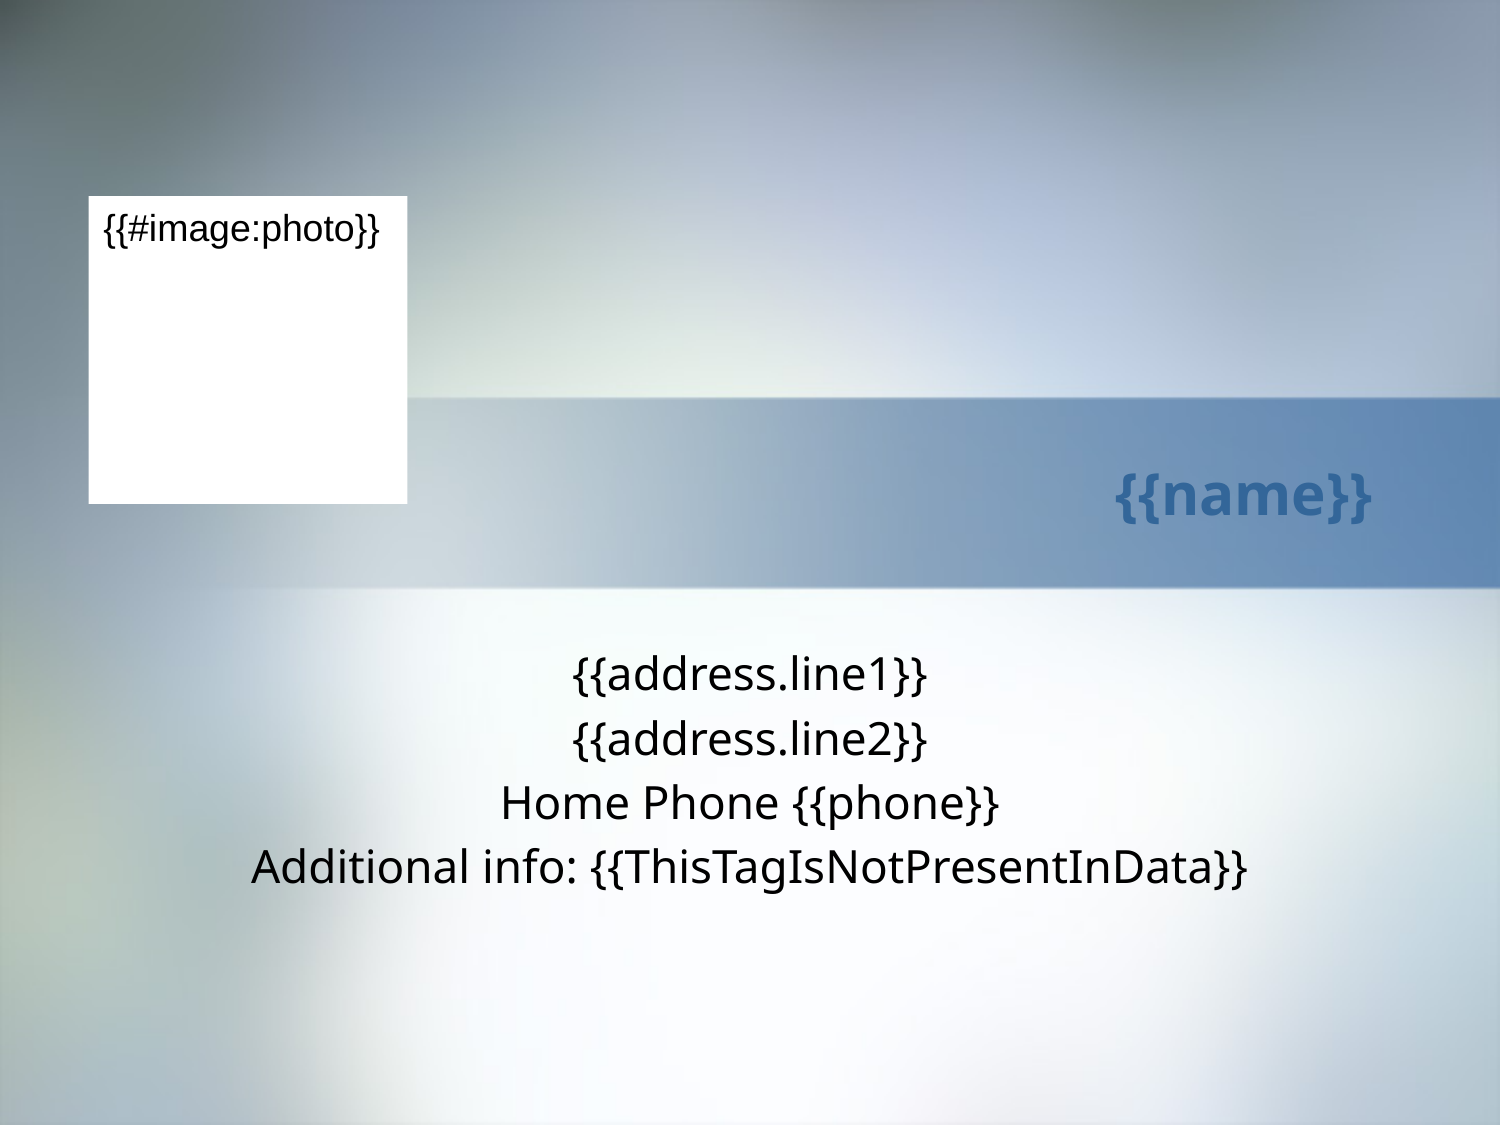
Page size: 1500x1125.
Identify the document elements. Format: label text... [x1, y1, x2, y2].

subtitle {{address.line1}} {{address.line2}} Home Phone {{phone}} Additional info: {{ThisTagIsNotPresentInData}} [112, 637, 1388, 925]
title {{name}} [112, 371, 1388, 613]
text_box {{#image:photo}} [88, 196, 408, 504]
picture [0, 0, 1500, 1125]
